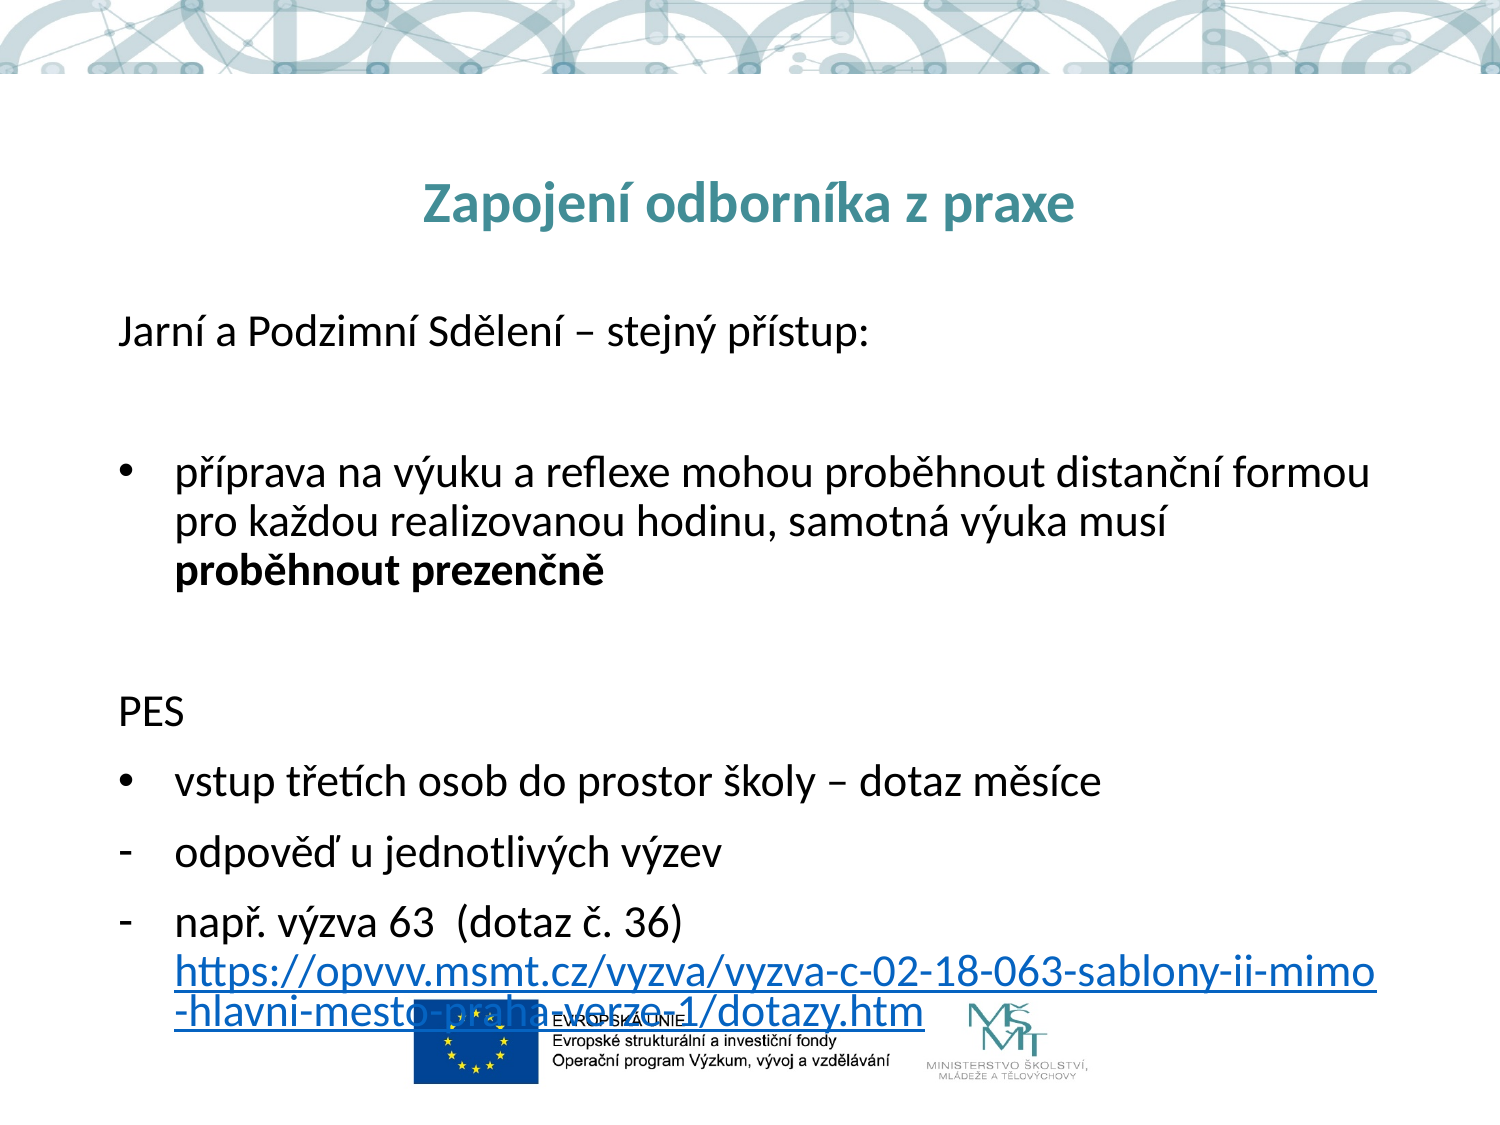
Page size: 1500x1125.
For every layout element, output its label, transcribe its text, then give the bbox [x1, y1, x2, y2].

picture [0, 0, 1500, 74]
list Jarní a Podzimní Sdělení – stejný přístup: příprava na výuku a reflexe mohou proběhnout distanční formou pro každou realizovanou hodinu, samotná výuka musí proběhnout prezenčně PES vstup třetích osob do prostor školy – dotaz měsíce odpověď u jednotlivých výzev např. výzva 63 (dotaz č. 36) https://opvvv.msmt.cz/vyzva/vyzva-c-02-18-063-sablony-ii-mimo-hlavni-mesto-praha-verze-1/dotazy.htm [103, 299, 1397, 1024]
picture [371, 1024, 1129, 1125]
title Zapojení odborníka z praxe [103, 129, 1397, 278]
